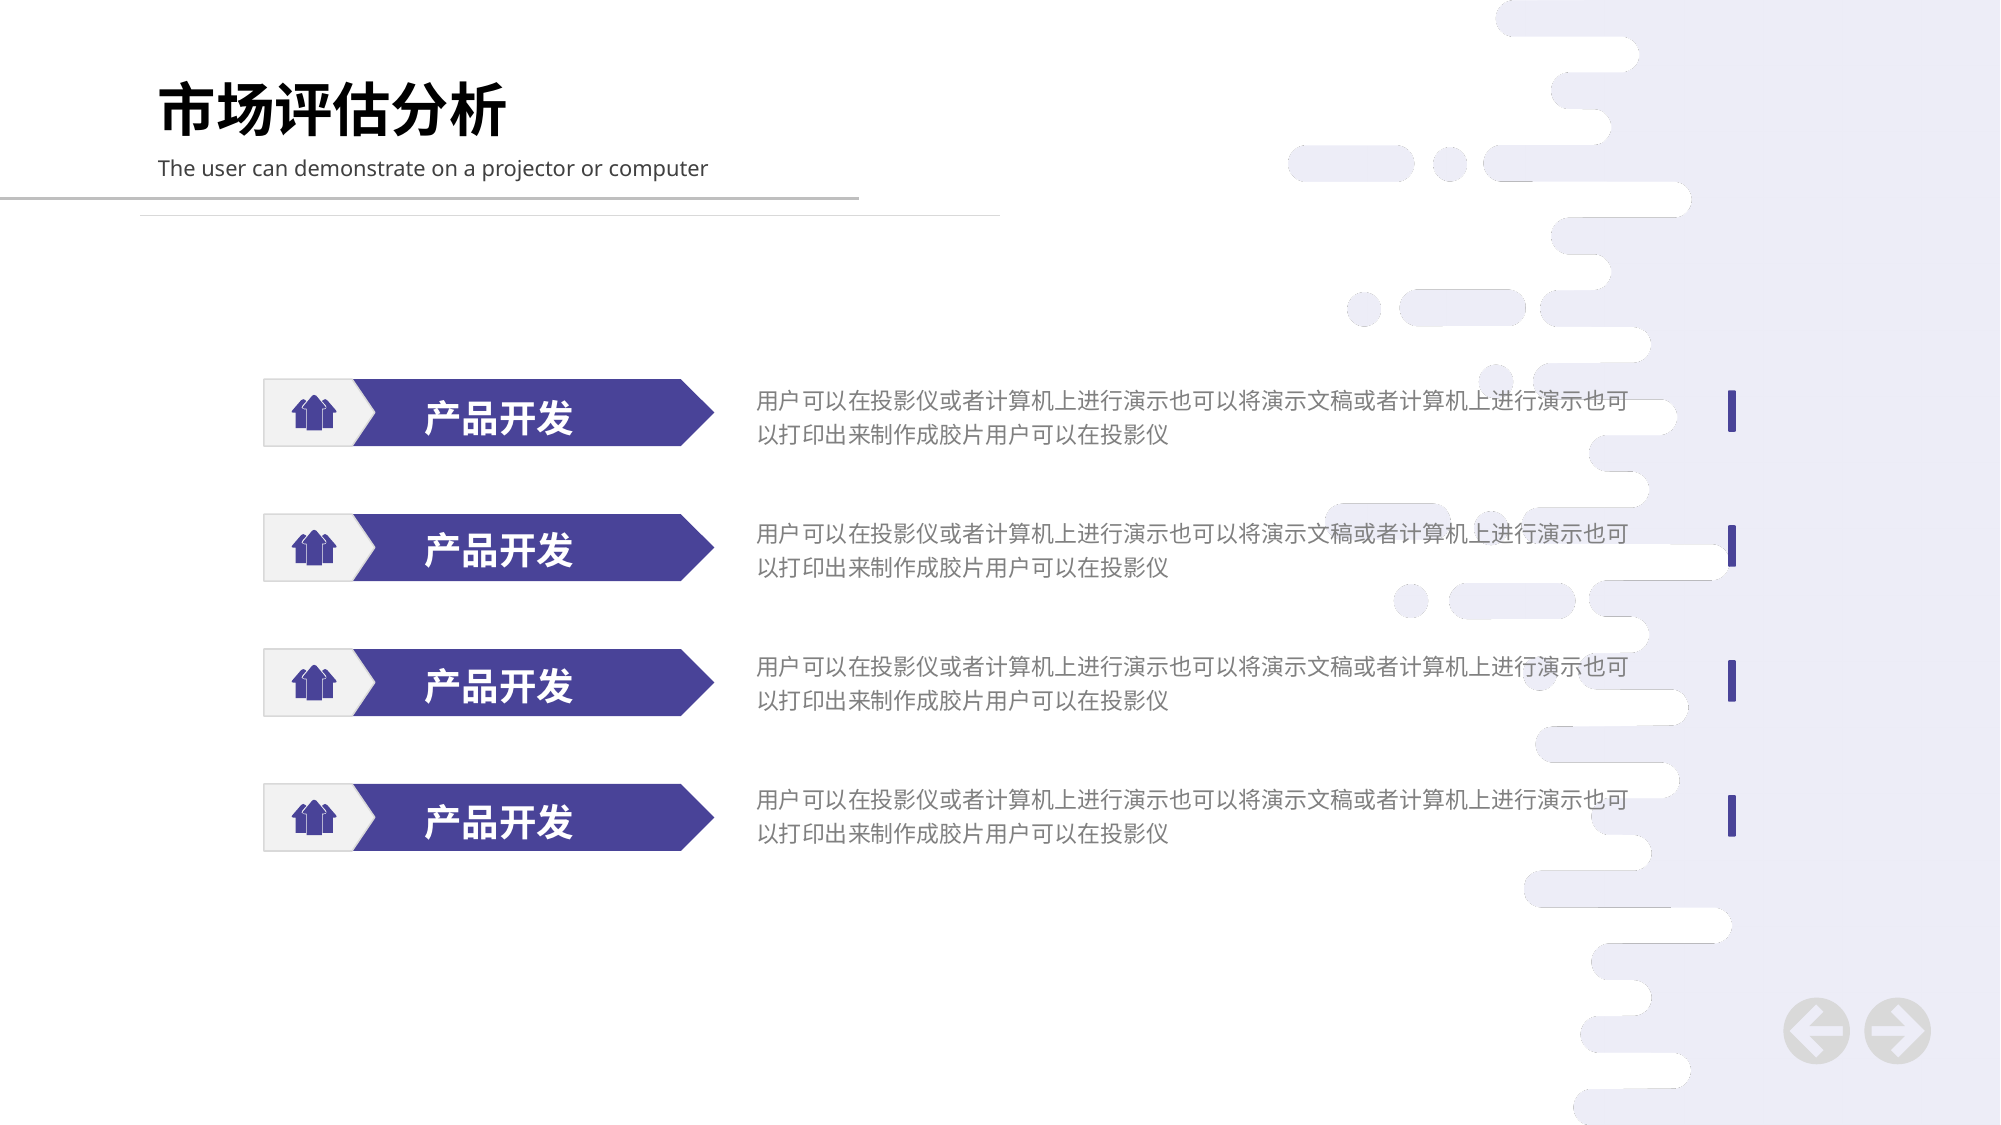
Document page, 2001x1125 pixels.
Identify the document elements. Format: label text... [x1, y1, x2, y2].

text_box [264, 505, 1736, 590]
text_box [264, 638, 1736, 723]
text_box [264, 372, 1736, 457]
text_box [264, 771, 1736, 857]
text_box The user can demonstrate on a projector or computer [143, 143, 797, 188]
text_box 市场评估分析 [143, 65, 700, 143]
picture [1288, 0, 2000, 1125]
